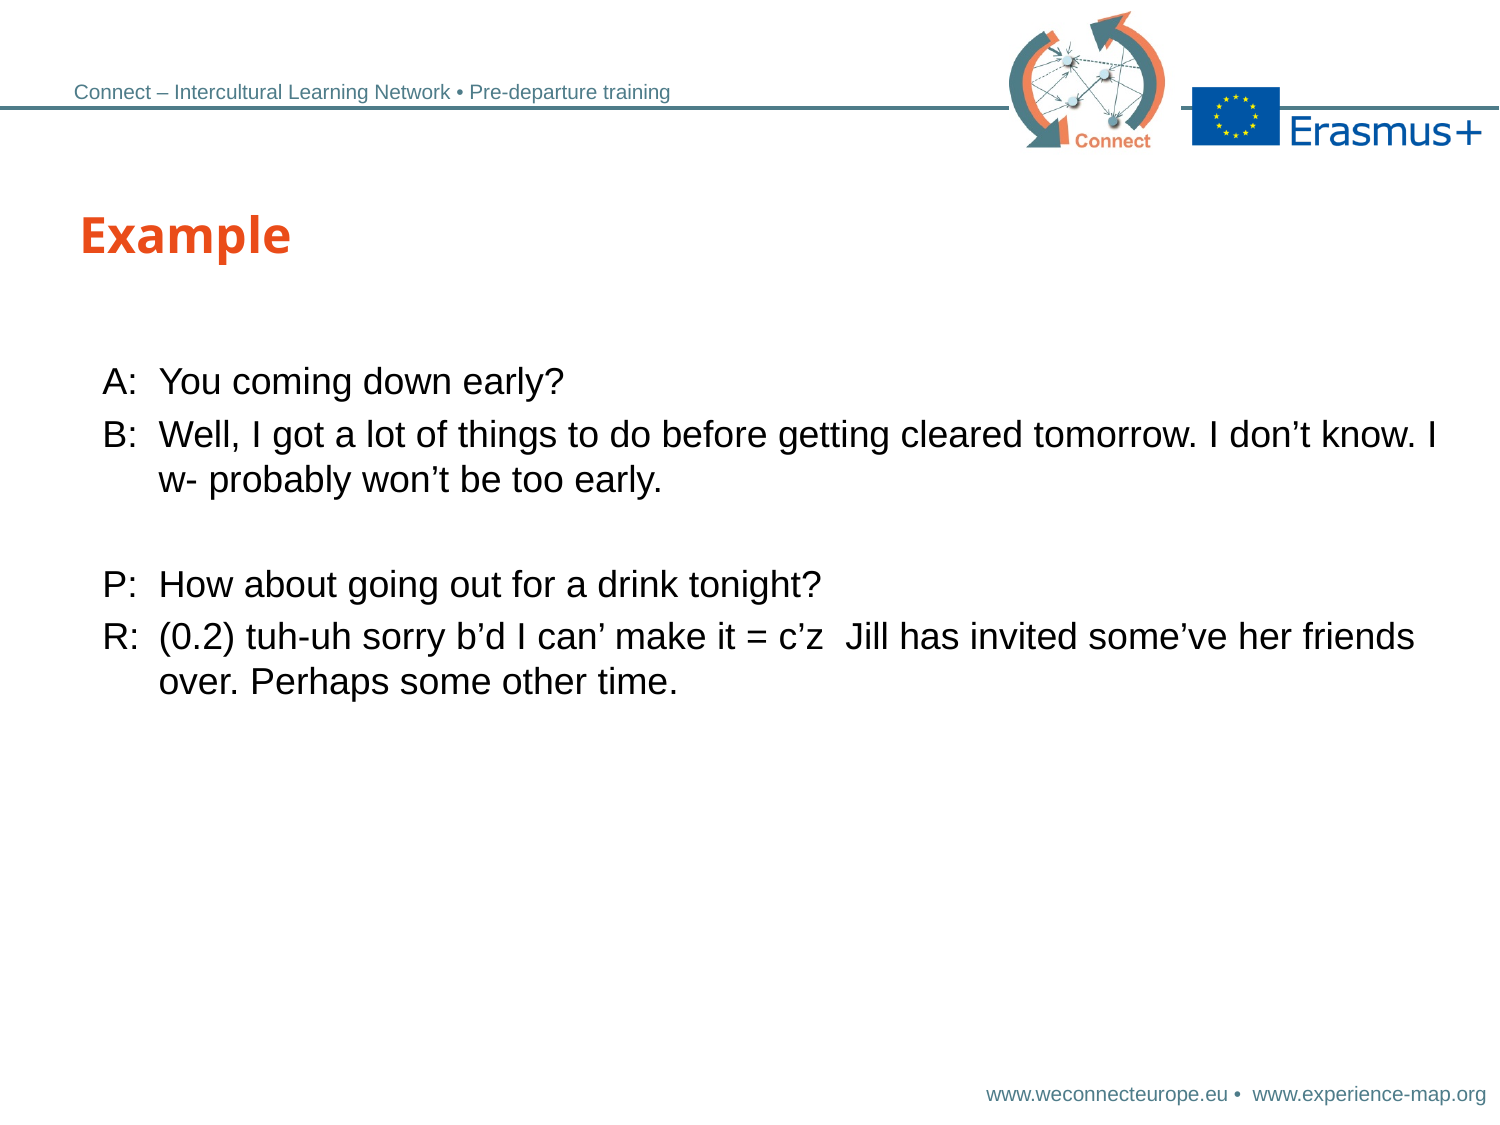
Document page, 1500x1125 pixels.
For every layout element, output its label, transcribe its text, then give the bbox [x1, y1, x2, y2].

list A: You coming down early? B: Well, I got a lot of things to do before getting cleared tomorrow. I don’t know. I w- probably won’t be too early. P: How about going out for a drink tonight? R: (0.2) tuh-uh sorry b’d I can’ make it = c’z Jill has invited some’ve her friends over. Perhaps some other time. [87, 349, 1463, 1075]
picture [1009, 11, 1498, 162]
title Example [64, 196, 1365, 314]
